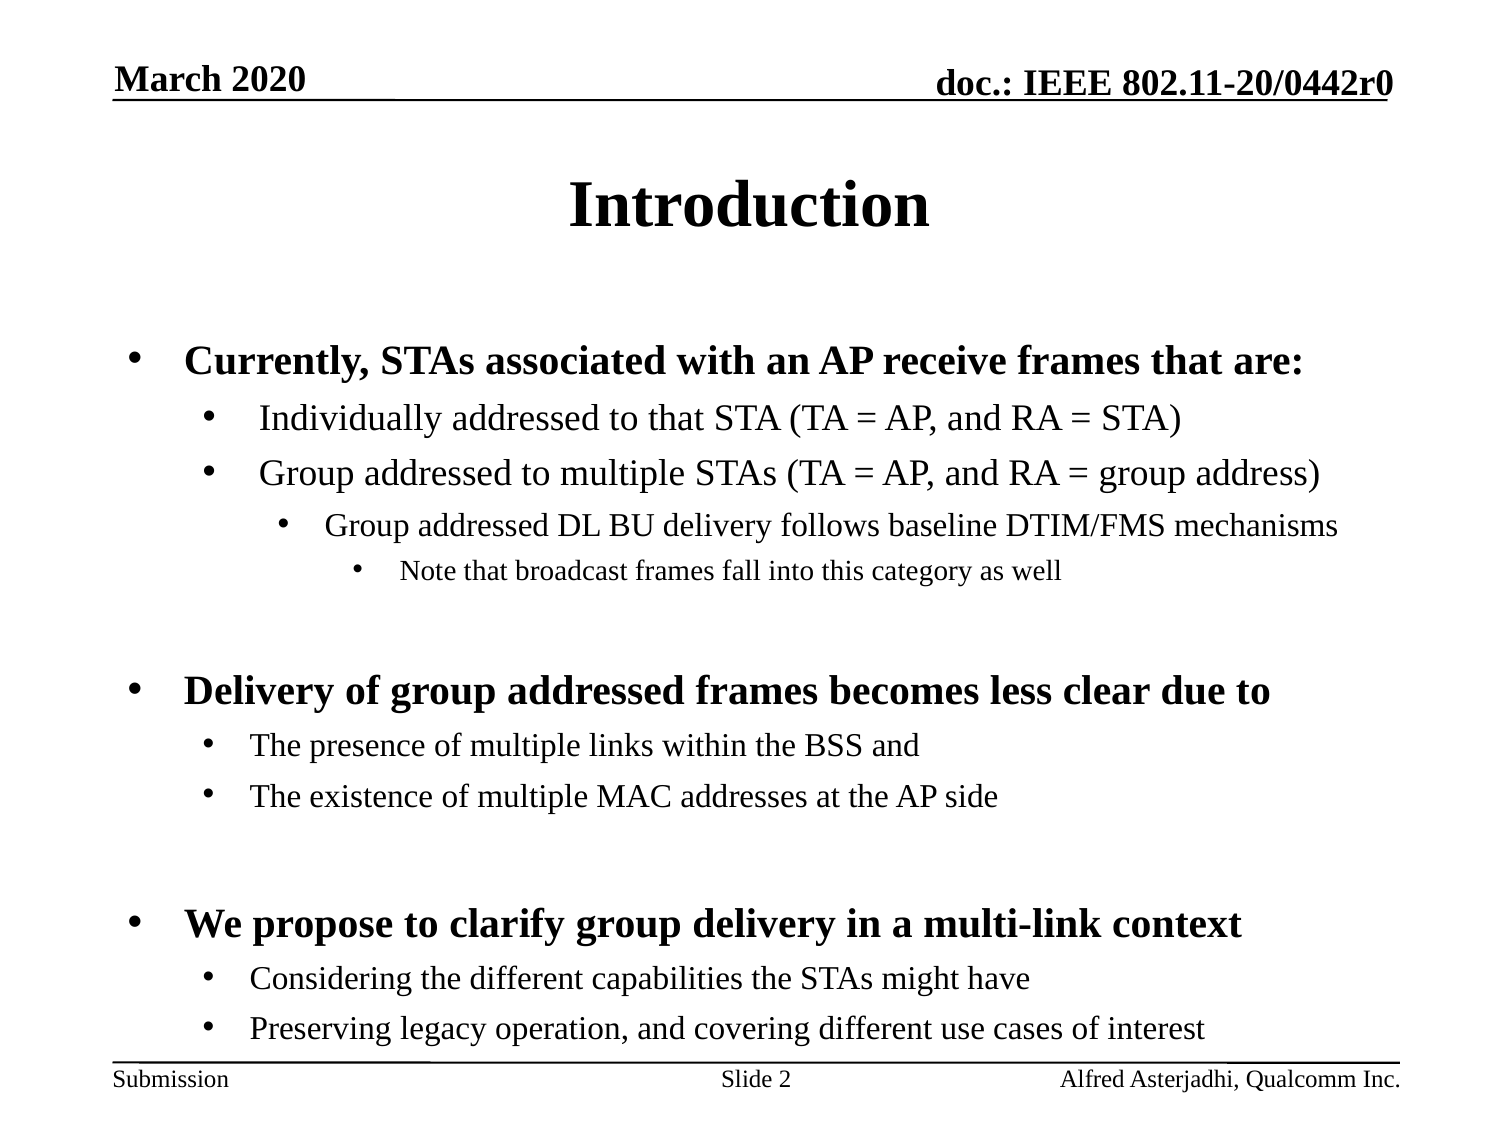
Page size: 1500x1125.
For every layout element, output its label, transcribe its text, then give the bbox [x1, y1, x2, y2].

list Currently, STAs associated with an AP receive frames that are: Individually addressed to that STA (TA = AP, and RA = STA) Group addressed to multiple STAs (TA = AP, and RA = group address) Group addressed DL BU delivery follows baseline DTIM/FMS mechanisms Note that broadcast frames fall into this category as well Delivery of group addressed frames becomes less clear due to The presence of multiple links within the BSS and The existence of multiple MAC addresses at the AP side We propose to clarify group delivery in a multi-link context Considering the different capabilities the STAs might have Preserving legacy operation, and covering different use cases of interest [112, 324, 1388, 1063]
title Introduction [112, 112, 1388, 288]
footer Alfred Asterjadhi, Qualcomm Inc. [878, 1061, 1402, 1093]
slide_number Slide 2 [712, 1061, 800, 1123]
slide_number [114, 54, 423, 100]
